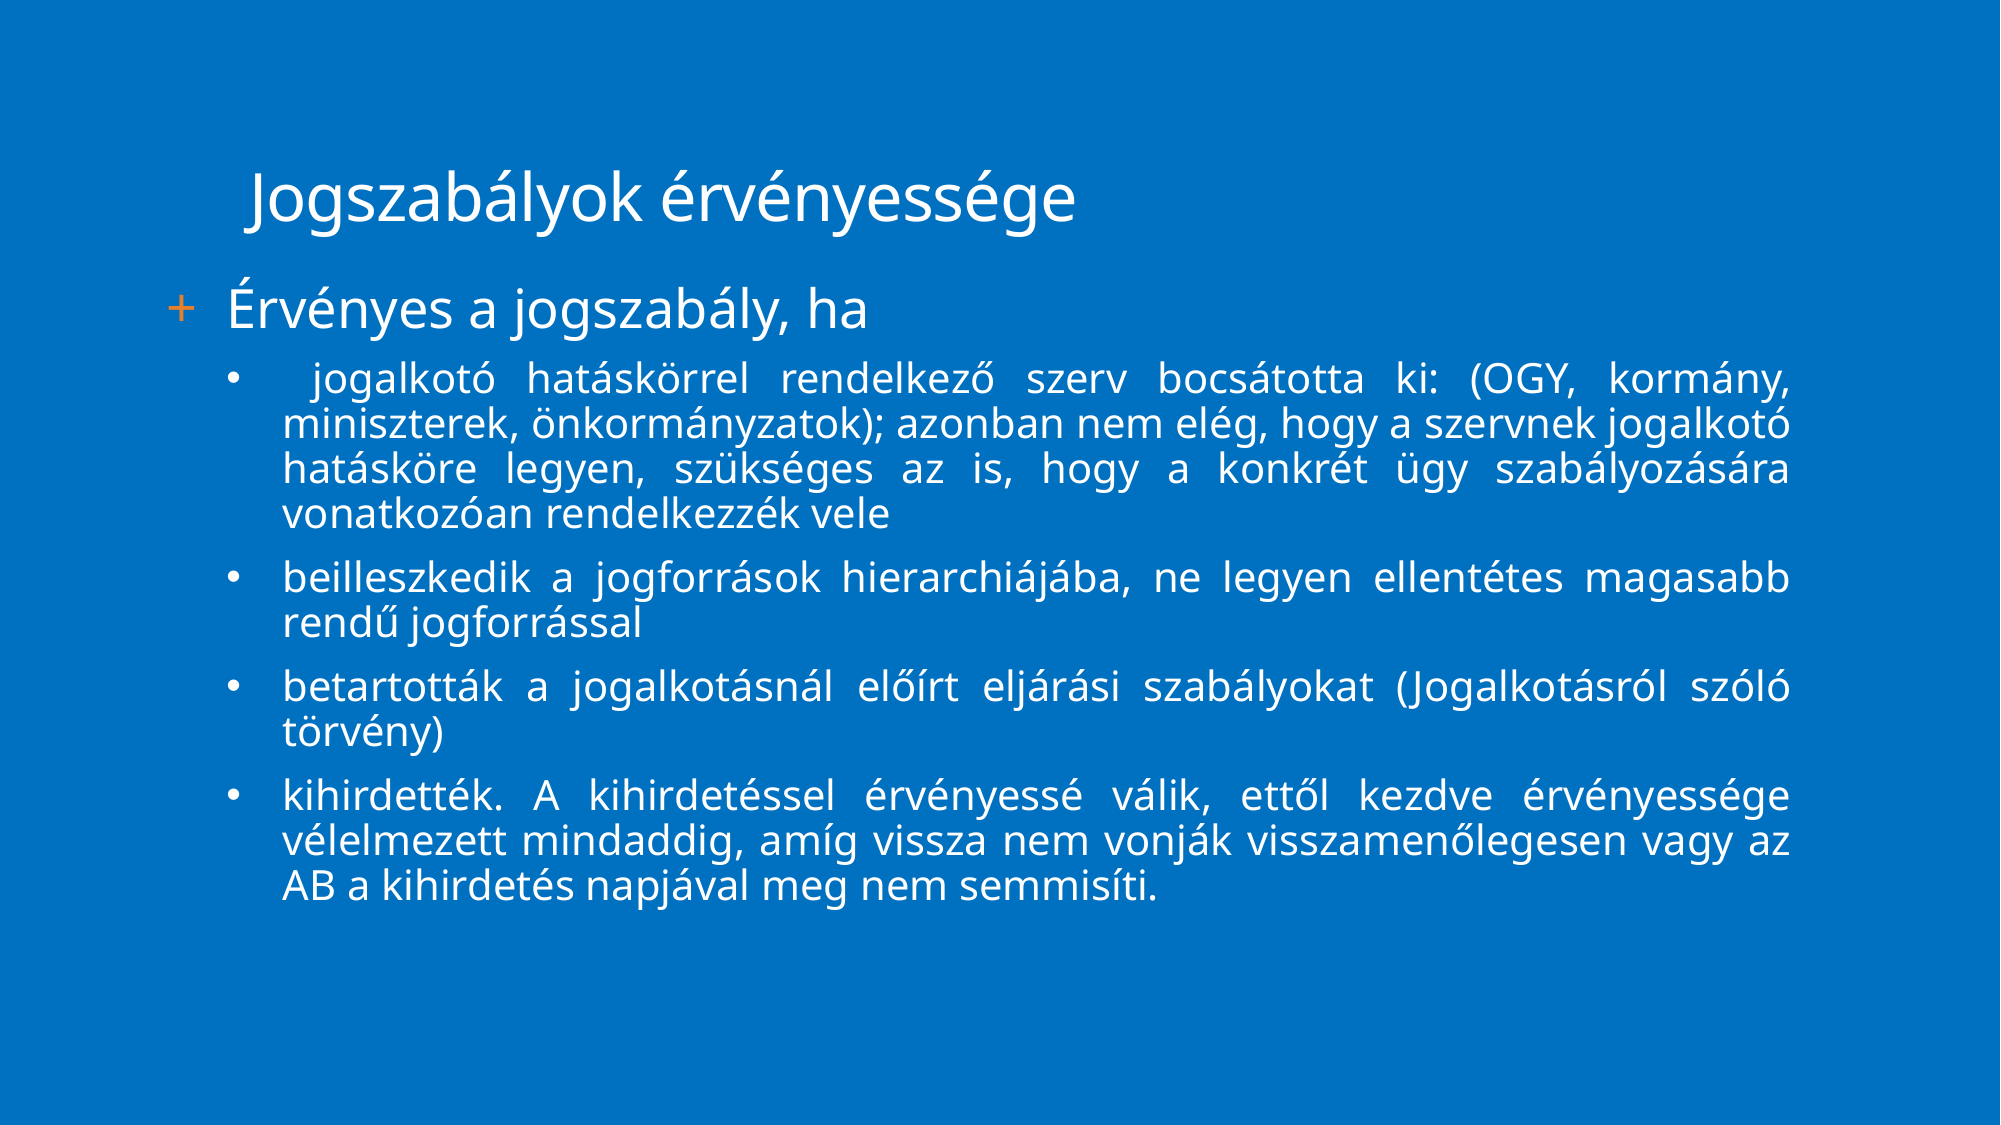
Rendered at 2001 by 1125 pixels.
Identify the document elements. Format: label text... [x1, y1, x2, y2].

title Jogszabályok érvényessége [234, 152, 1735, 263]
list Érvényes a jogszabály, ha jogalkotó hatáskörrel rendelkező szerv bocsátotta ki: (OGY, kormány, miniszterek, önkormányzatok); azonban nem elég, hogy a szervnek jogalkotó hatásköre legyen, szükséges az is, hogy a konkrét ügy szabályozására vonatkozóan rendelkezzék vele beilleszkedik a jogforrások hierarchiájába, ne legyen ellentétes magasabb rendű jogforrással betartották a jogalkotásnál előírt eljárási szabályokat (Jogalkotásról szóló törvény) kihirdették. A kihirdetéssel érvényessé válik, ettől kezdve érvényessége vélelmezett mindaddig, amíg vissza nem vonják visszamenőlegesen vagy az AB a kihirdetés napjával meg nem semmisíti. [151, 263, 1808, 1034]
